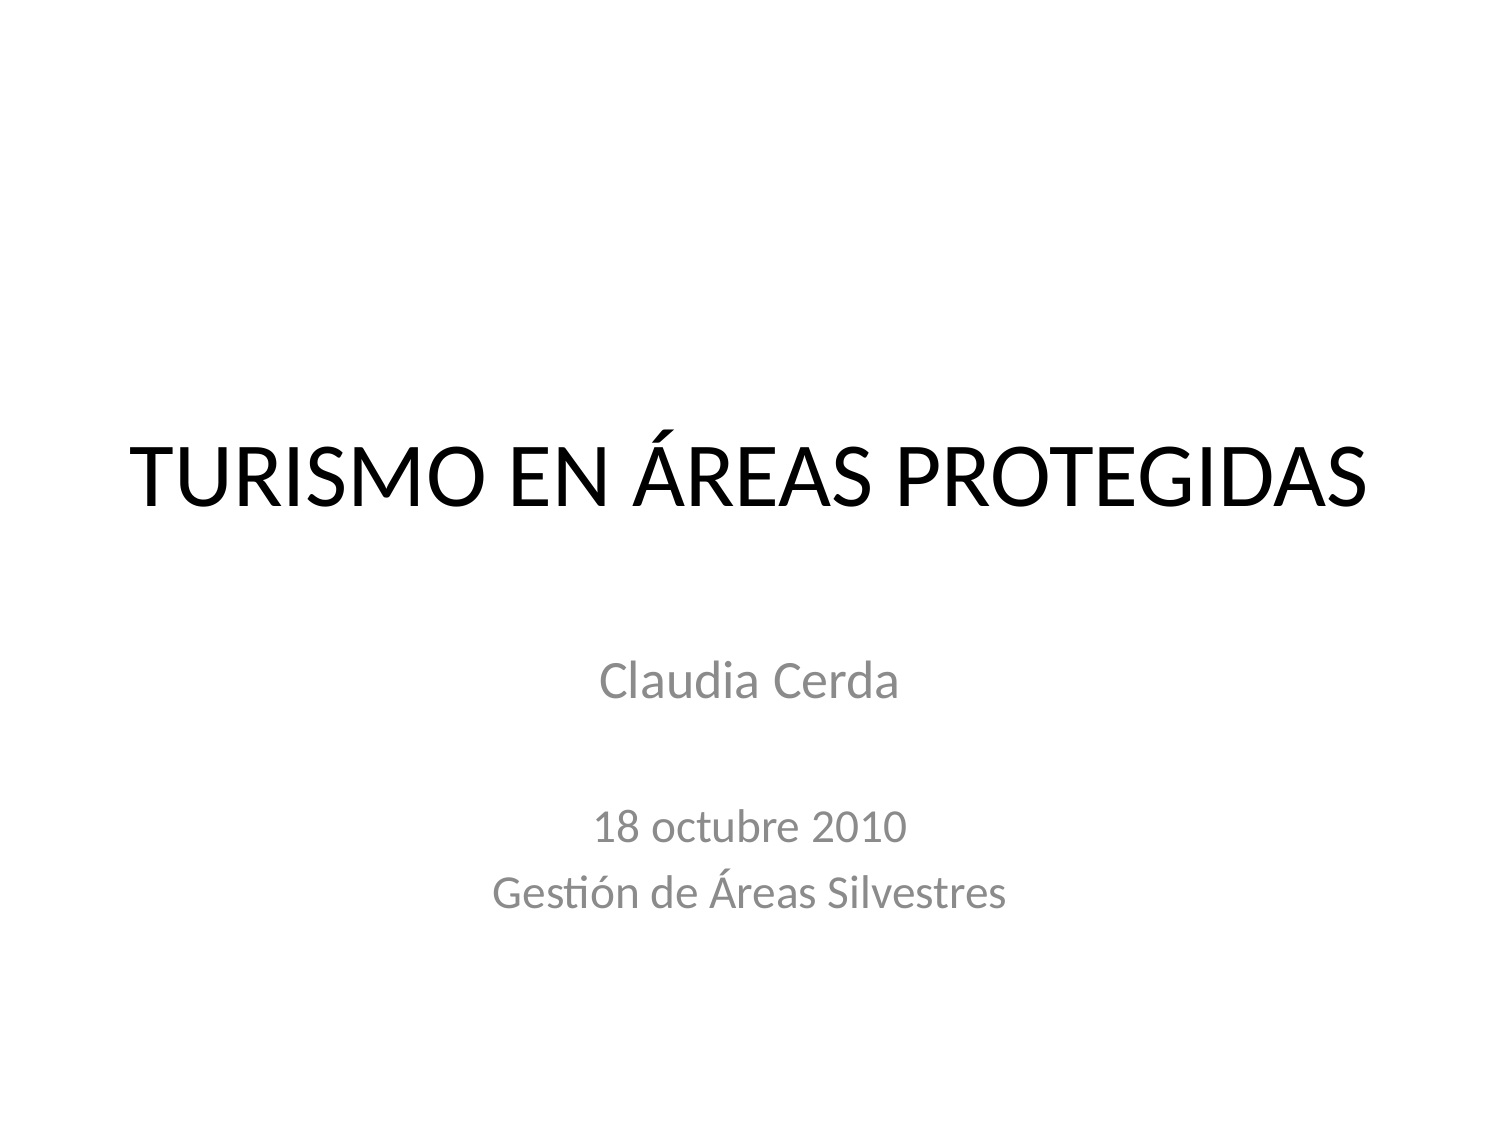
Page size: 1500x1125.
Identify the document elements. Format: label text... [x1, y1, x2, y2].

subtitle Claudia Cerda 18 octubre 2010 Gestión de Áreas Silvestres [225, 637, 1275, 925]
title TURISMO EN ÁREAS PROTEGIDAS [112, 349, 1388, 591]
